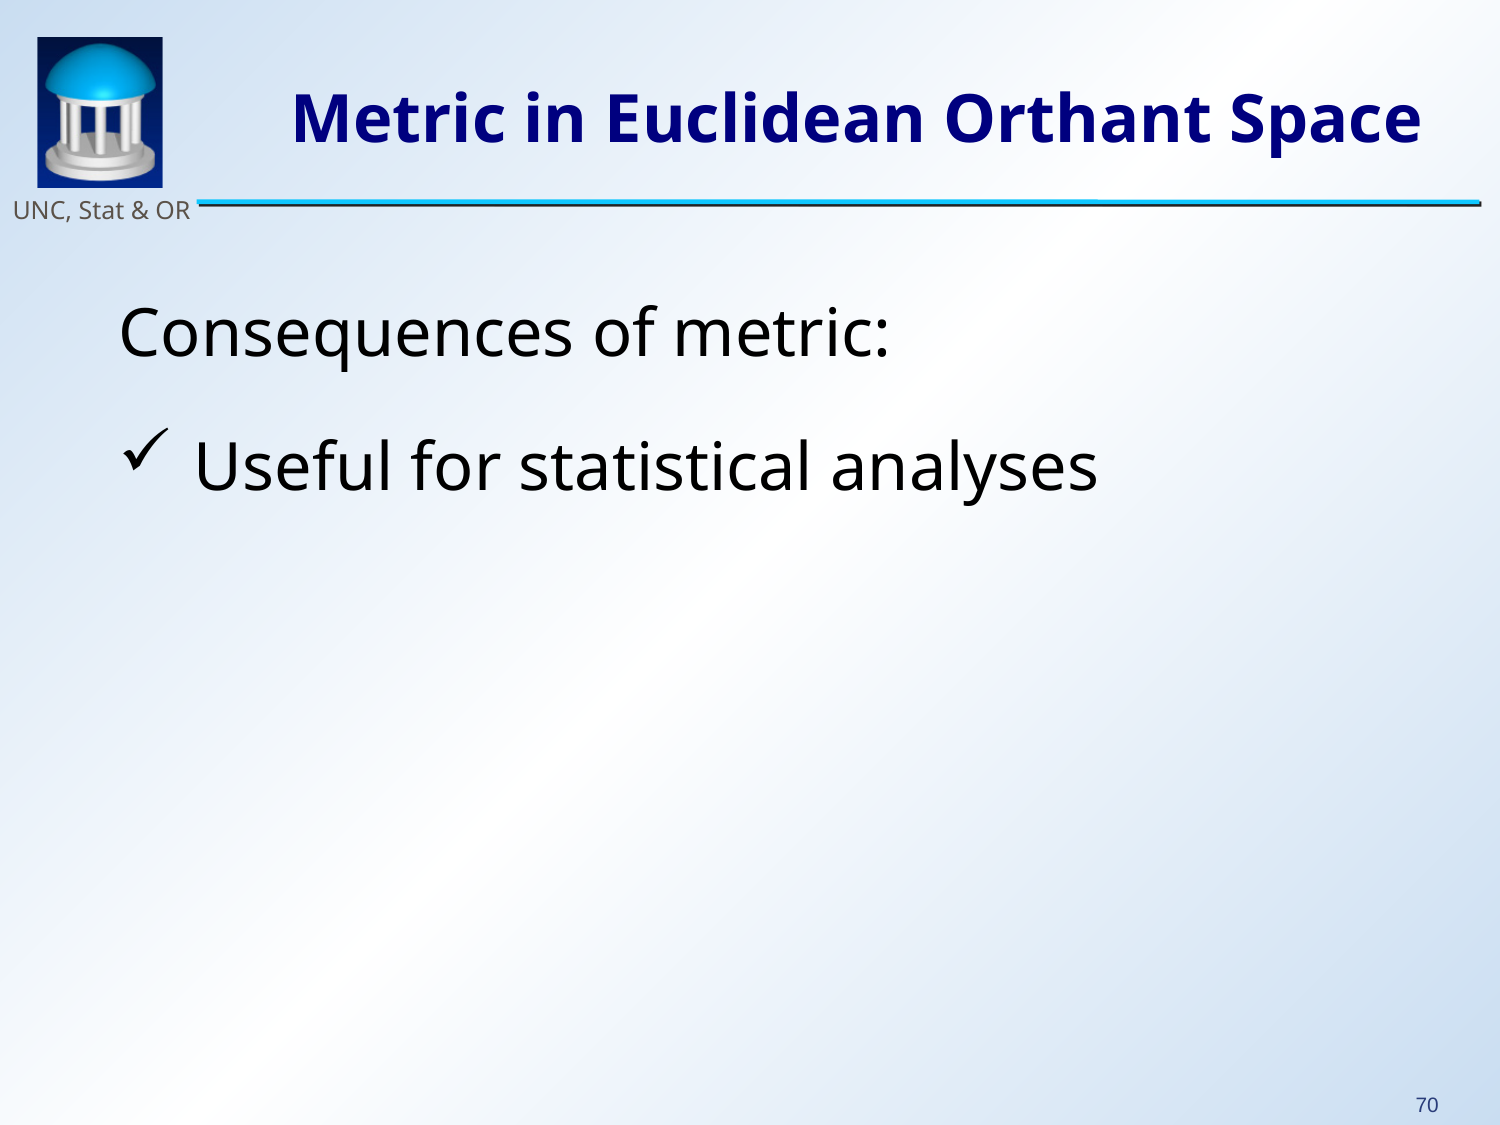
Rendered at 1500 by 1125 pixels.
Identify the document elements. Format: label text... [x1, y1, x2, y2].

list Consequences of metric: Useful for statistical analyses [103, 242, 1432, 1026]
title Metric in Euclidean Orthant Space [274, 74, 1448, 156]
